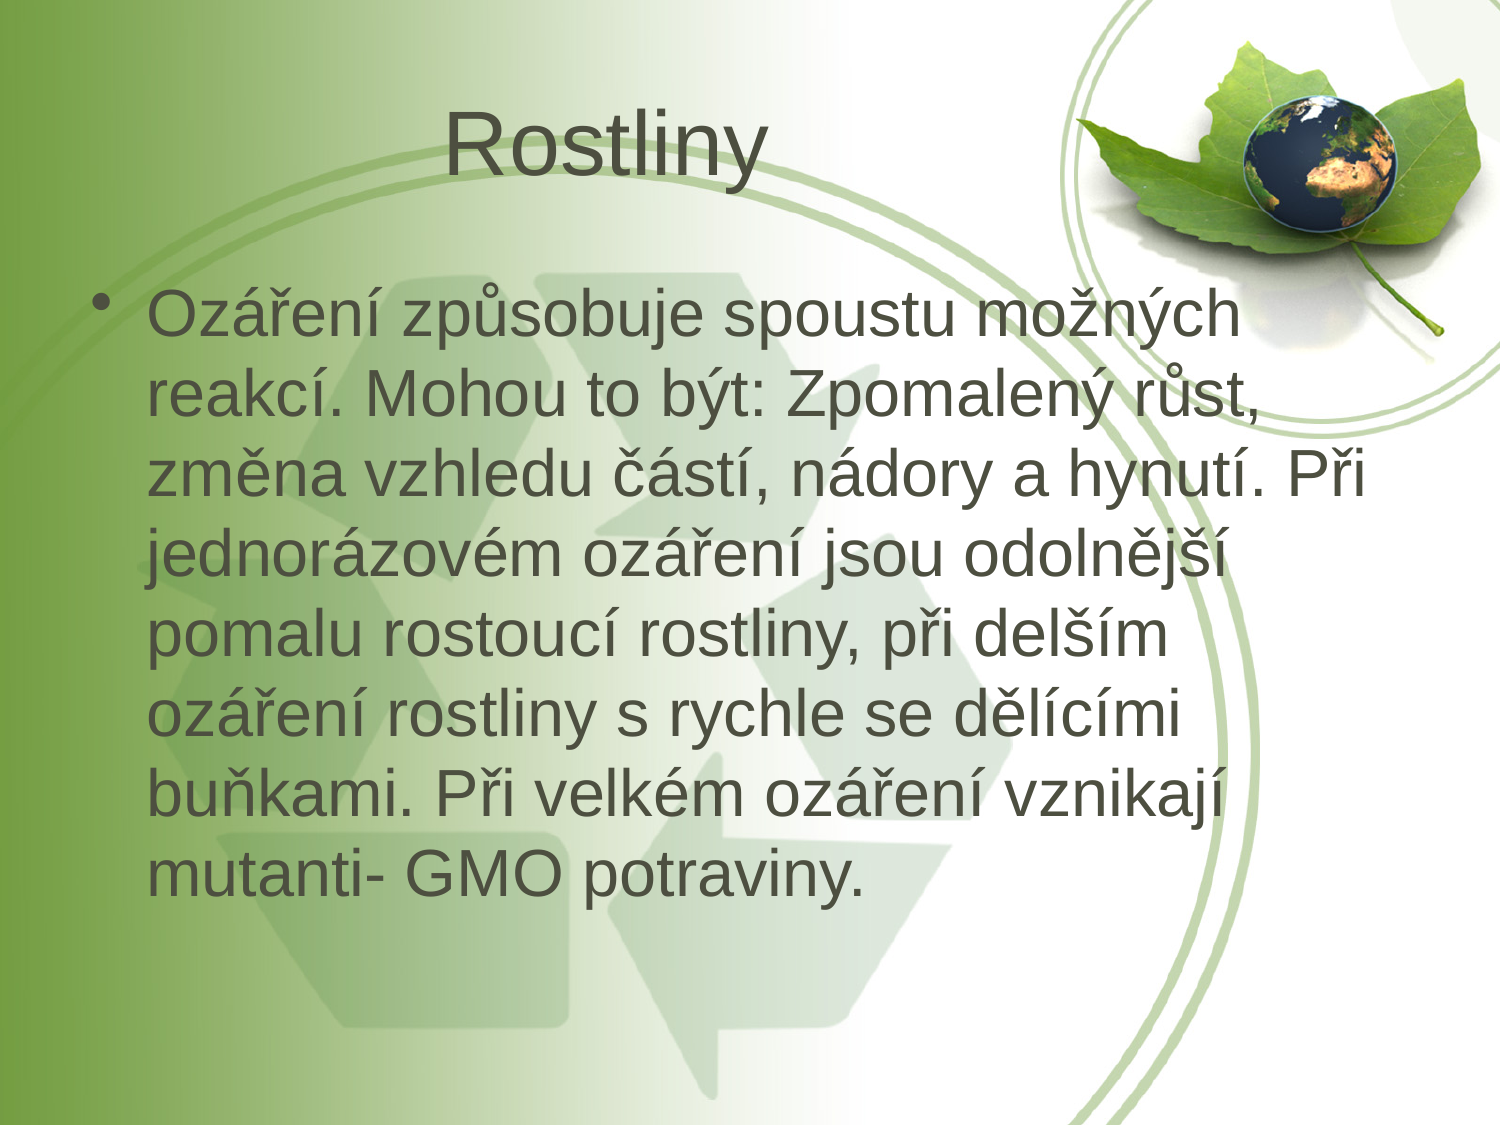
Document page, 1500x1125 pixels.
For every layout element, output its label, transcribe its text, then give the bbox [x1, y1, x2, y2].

picture [0, 0, 1500, 1125]
list Ozáření způsobuje spoustu možných reakcí. Mohou to být: Zpomalený růst, změna vzhledu částí, nádory a hynutí. Při jednorázovém ozáření jsou odolnější pomalu rostoucí rostliny, při delším ozáření rostliny s rychle se dělícími buňkami. Při velkém ozáření vznikají mutanti- GMO potraviny. [75, 262, 1425, 1005]
title Rostliny [75, 45, 1138, 233]
